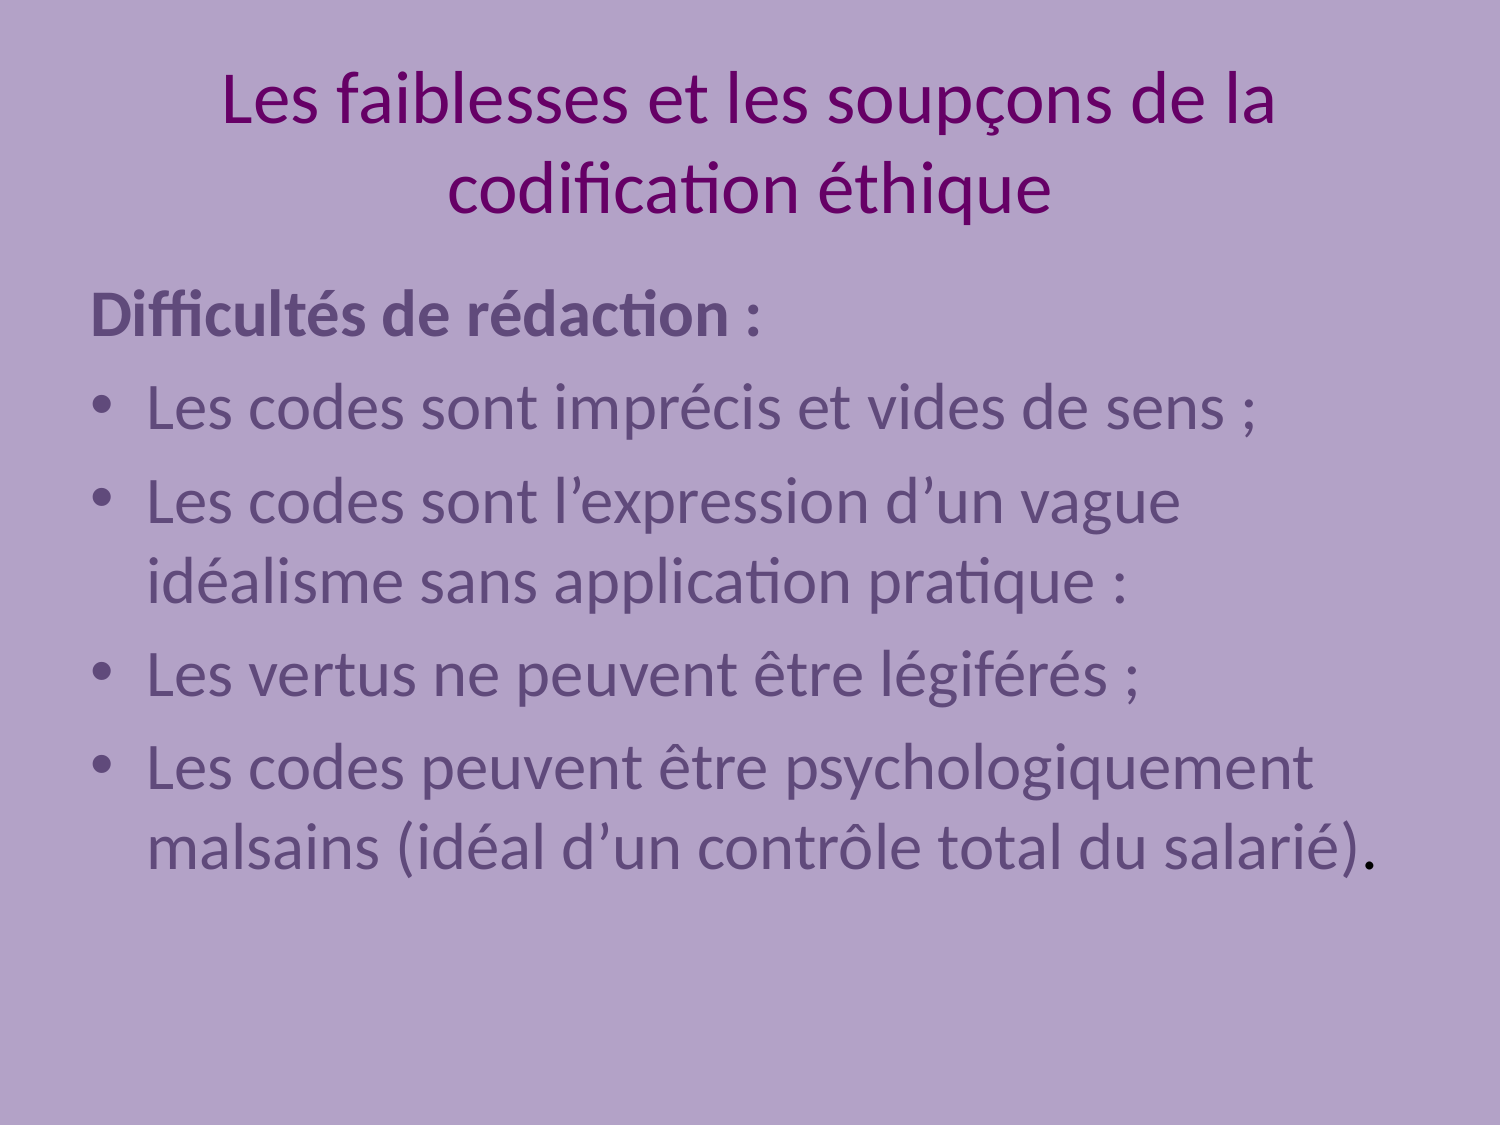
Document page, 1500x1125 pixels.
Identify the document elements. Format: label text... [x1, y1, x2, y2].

list Difficultés de rédaction : Les codes sont imprécis et vides de sens ; Les codes sont l’expression d’un vague idéalisme sans application pratique : Les vertus ne peuvent être légiférés ; Les codes peuvent être psychologiquement malsains (idéal d’un contrôle total du salarié). [75, 262, 1425, 1005]
title Les faiblesses et les soupçons de la codification éthique [75, 45, 1425, 233]
